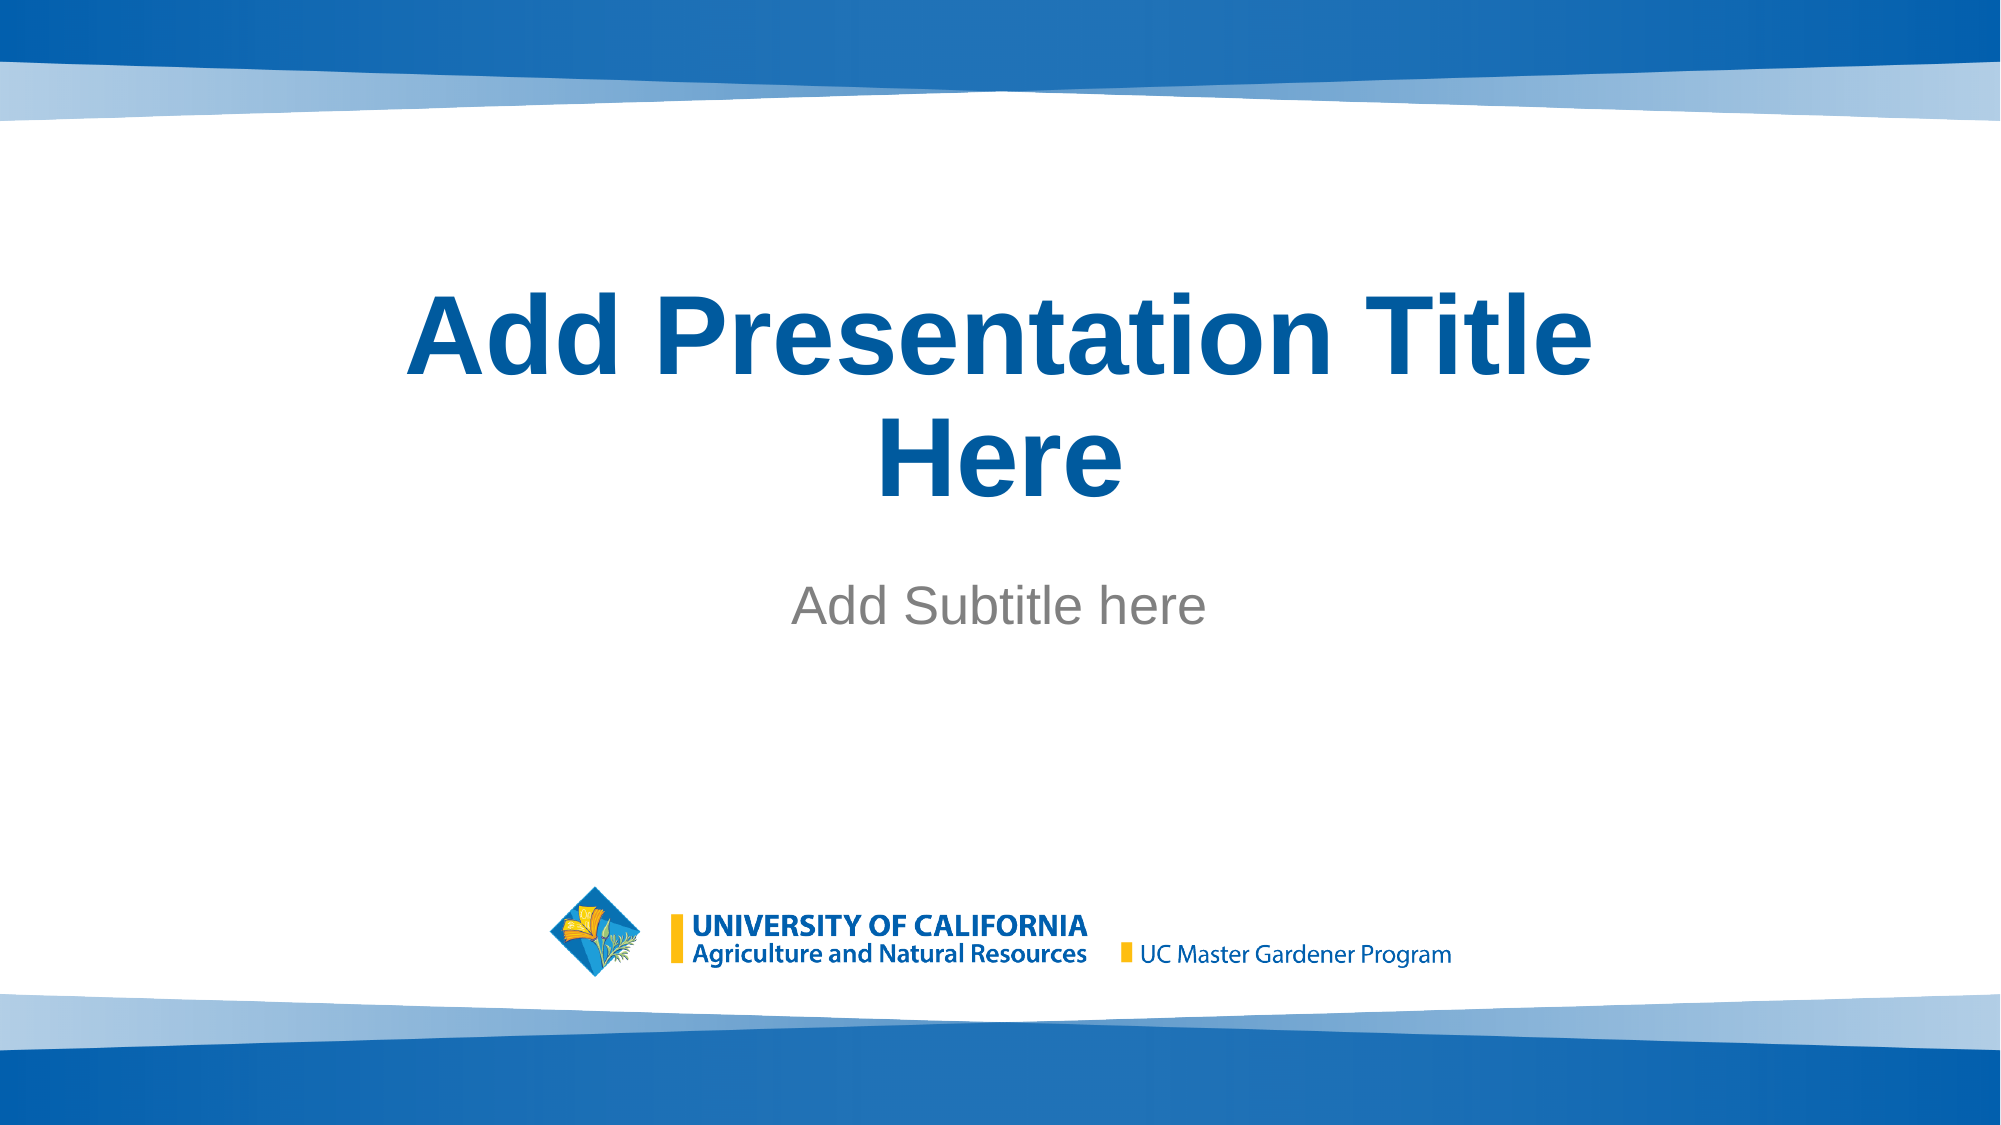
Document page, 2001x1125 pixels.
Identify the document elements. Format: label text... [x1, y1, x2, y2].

picture [0, 846, 2001, 1125]
title Add Presentation Title Here [249, 136, 1750, 529]
subtitle Add Subtitle here [249, 569, 1750, 842]
picture [0, 0, 2001, 143]
